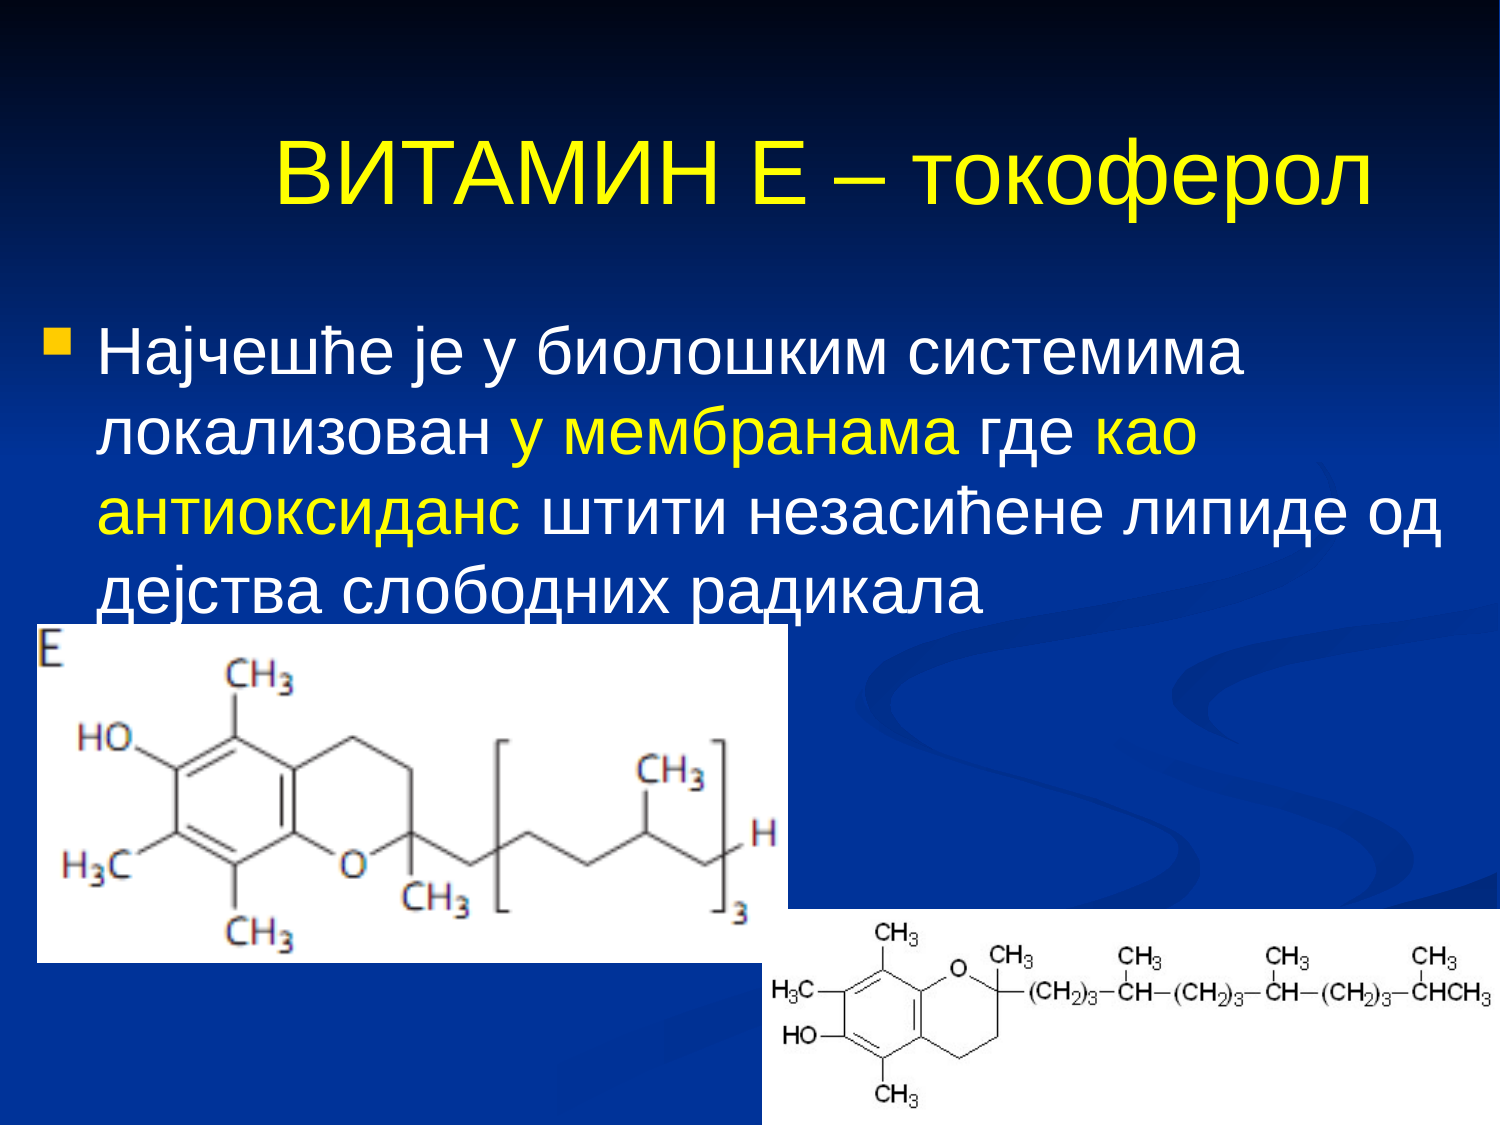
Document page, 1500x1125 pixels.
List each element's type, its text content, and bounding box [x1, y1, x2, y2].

title ВИТАМИН Е – токоферол [174, 50, 1500, 285]
list Најчешће је у биолошким системима локализован у мембранама где као антиоксиданс штити незасићене липиде од дејства слободних радикала [24, 299, 1500, 638]
picture [37, 624, 1500, 1125]
